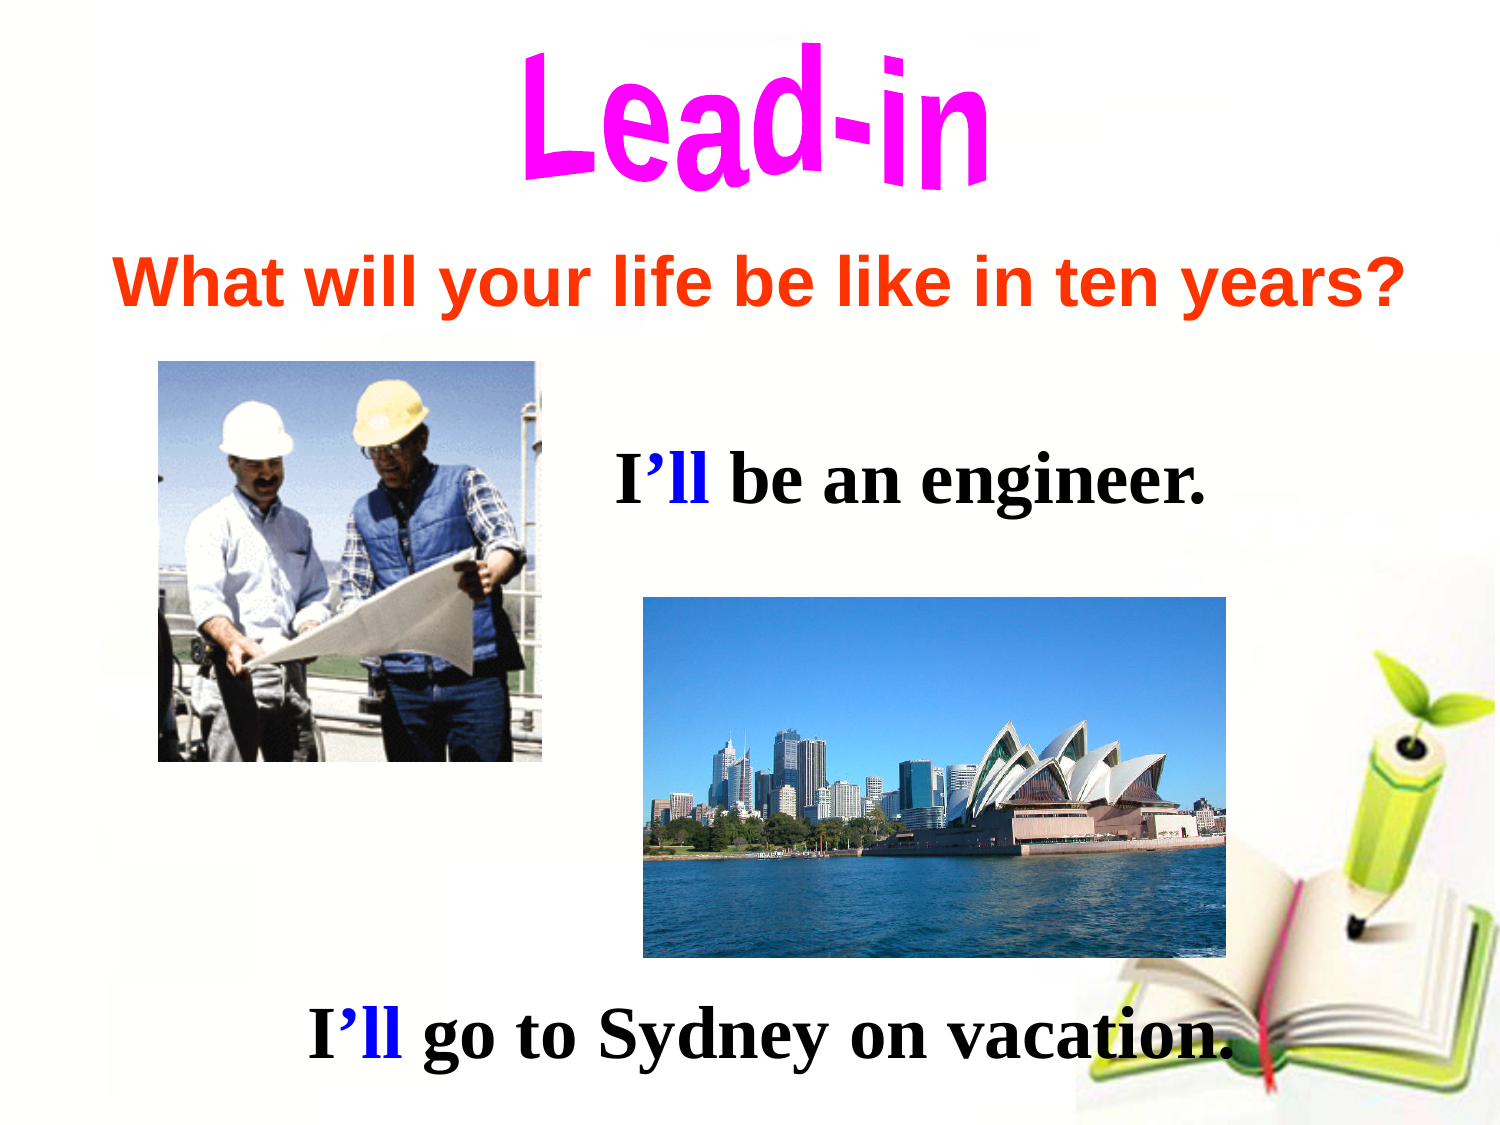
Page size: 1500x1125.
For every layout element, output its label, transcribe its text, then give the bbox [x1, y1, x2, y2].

title What will your life be like in ten years? [97, 196, 1436, 361]
picture [0, 0, 1500, 1125]
text_box I’ll go to Sydney on vacation. [292, 976, 1298, 1081]
text_box I’ll be an engineer. [599, 420, 1264, 526]
